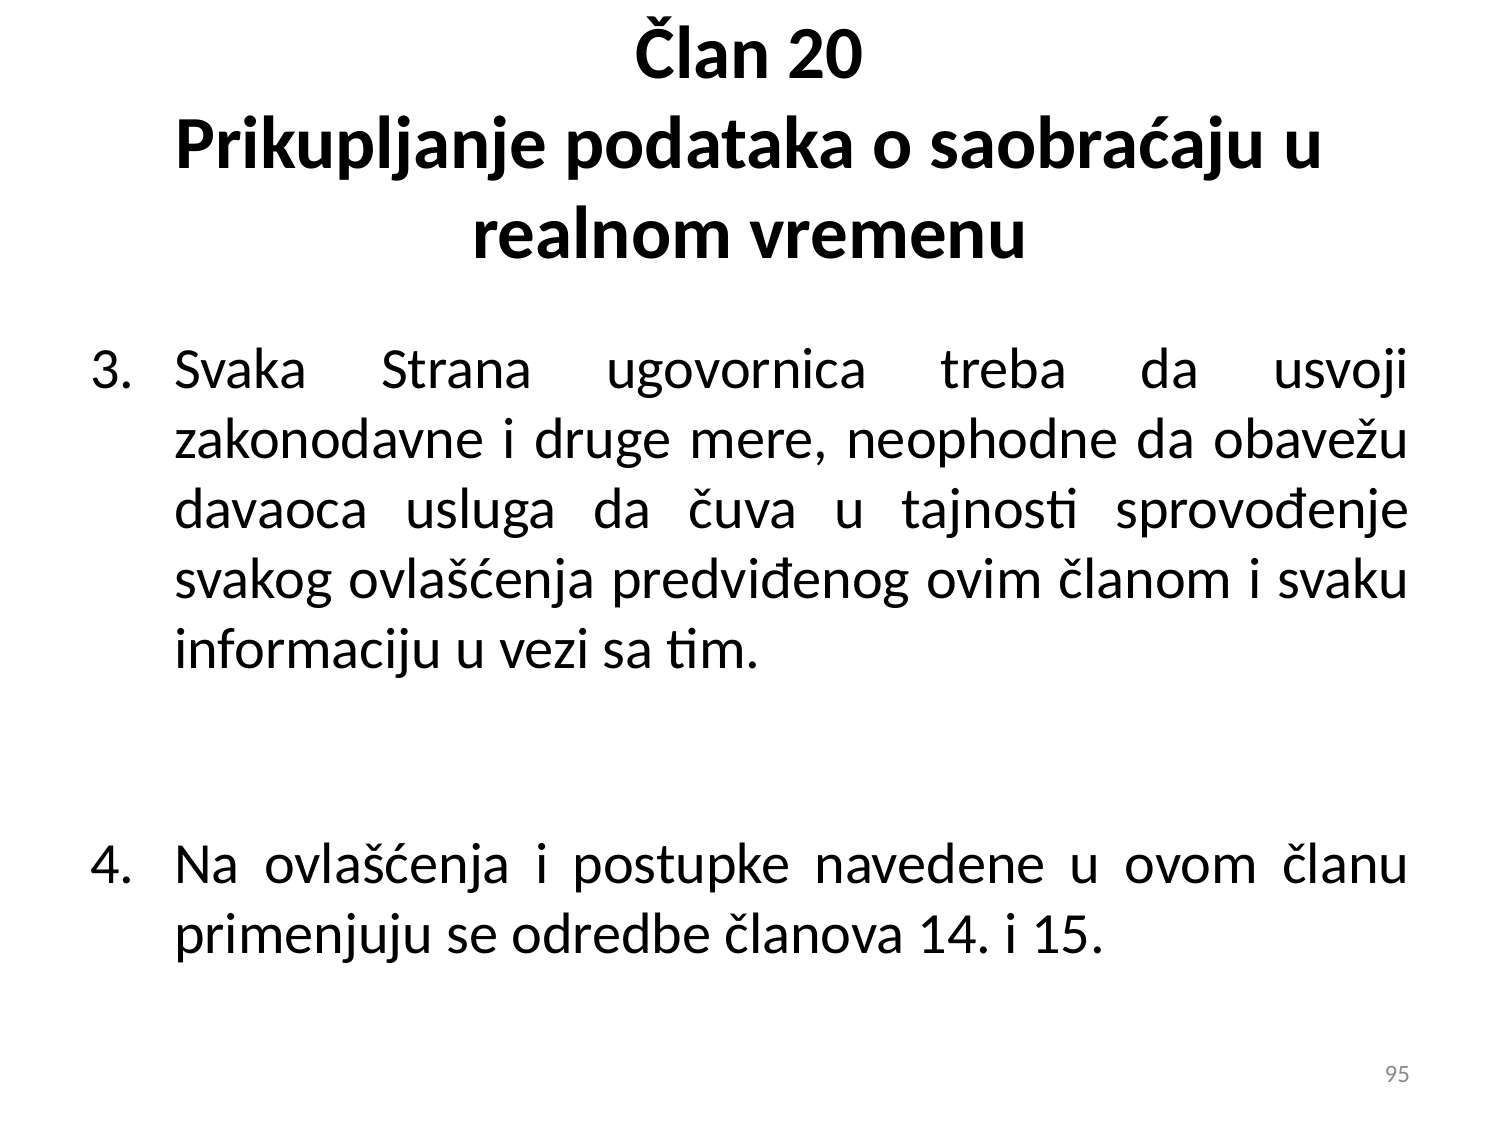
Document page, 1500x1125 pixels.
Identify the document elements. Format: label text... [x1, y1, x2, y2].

title Član 20 Prikupljanje podataka o saobraćaju u realnom vremenu [74, 44, 1426, 233]
list Svaka Strana ugovornica treba da usvoji zakonodavne i druge mere, neophodne da obavežu davaoca usluga da čuva u tajnosti sprovođenje svakog ovlašćenja predviđenog ovim članom i svaku informaciju u vezi sa tim. Na ovlašćenja i postupke navedene u ovom članu primenjuju se odredbe članova 14. i 15. [74, 322, 1426, 1006]
slide_number 95 [1074, 1042, 1425, 1103]
